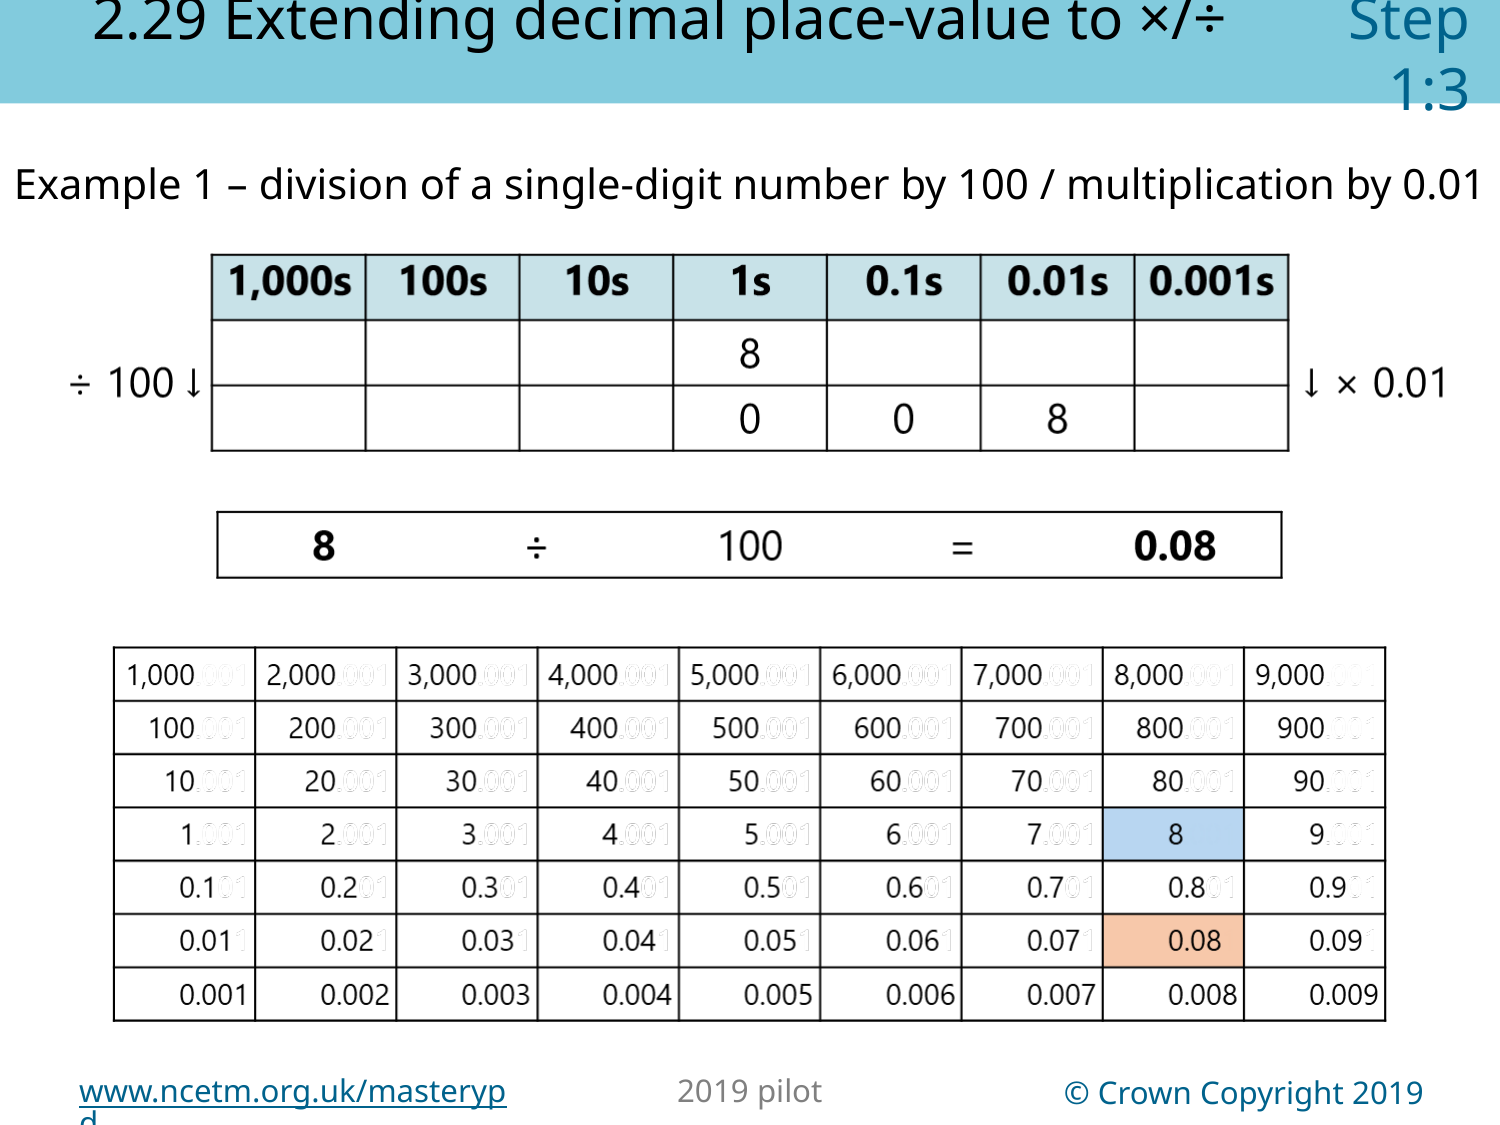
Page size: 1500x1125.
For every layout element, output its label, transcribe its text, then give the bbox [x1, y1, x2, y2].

text_box Example 1 – division of a single-digit number by 100 / multiplication by 0.01 [0, 150, 1500, 216]
picture [1297, 271, 1462, 498]
list 2.29 Extending decimal place-value to ×/÷ Step 1:3 [0, 0, 1500, 104]
picture [112, 646, 1388, 1029]
picture [42, 241, 1294, 498]
picture [216, 506, 1284, 596]
